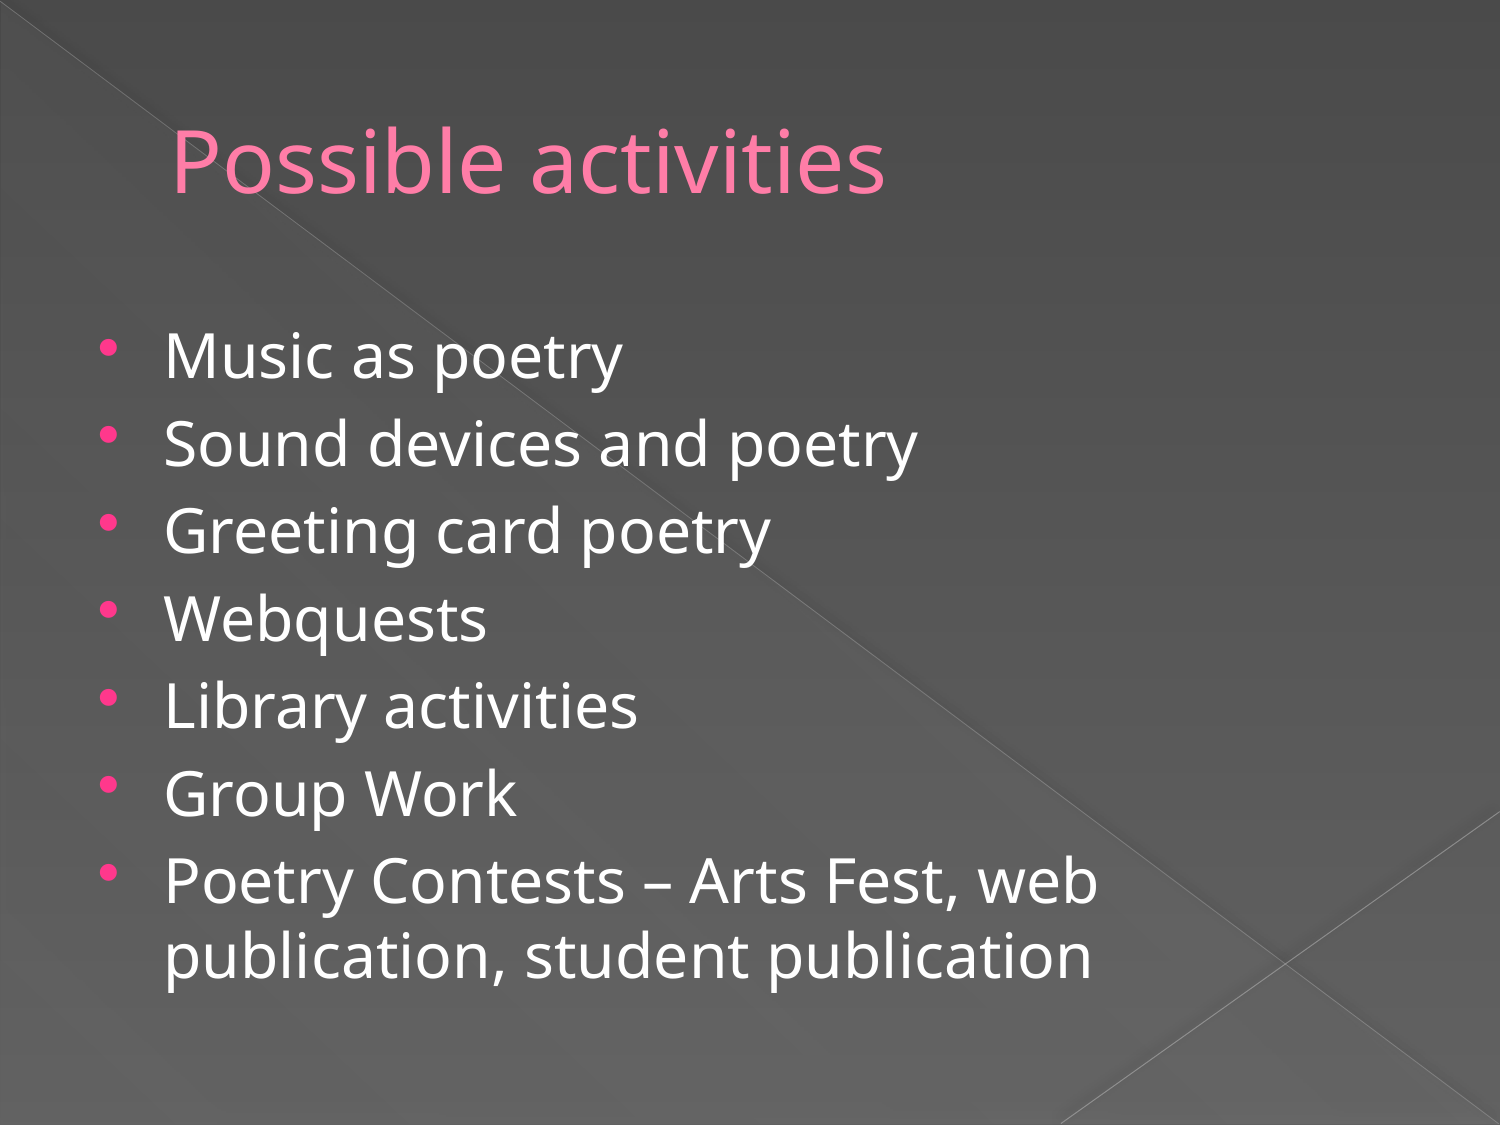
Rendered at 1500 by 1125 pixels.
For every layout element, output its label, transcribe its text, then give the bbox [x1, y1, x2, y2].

title Possible activities [75, 43, 1425, 274]
list Music as poetry Sound devices and poetry Greeting card poetry Webquests Library activities Group Work Poetry Contests – Arts Fest, web publication, student publication [75, 308, 1425, 1059]
